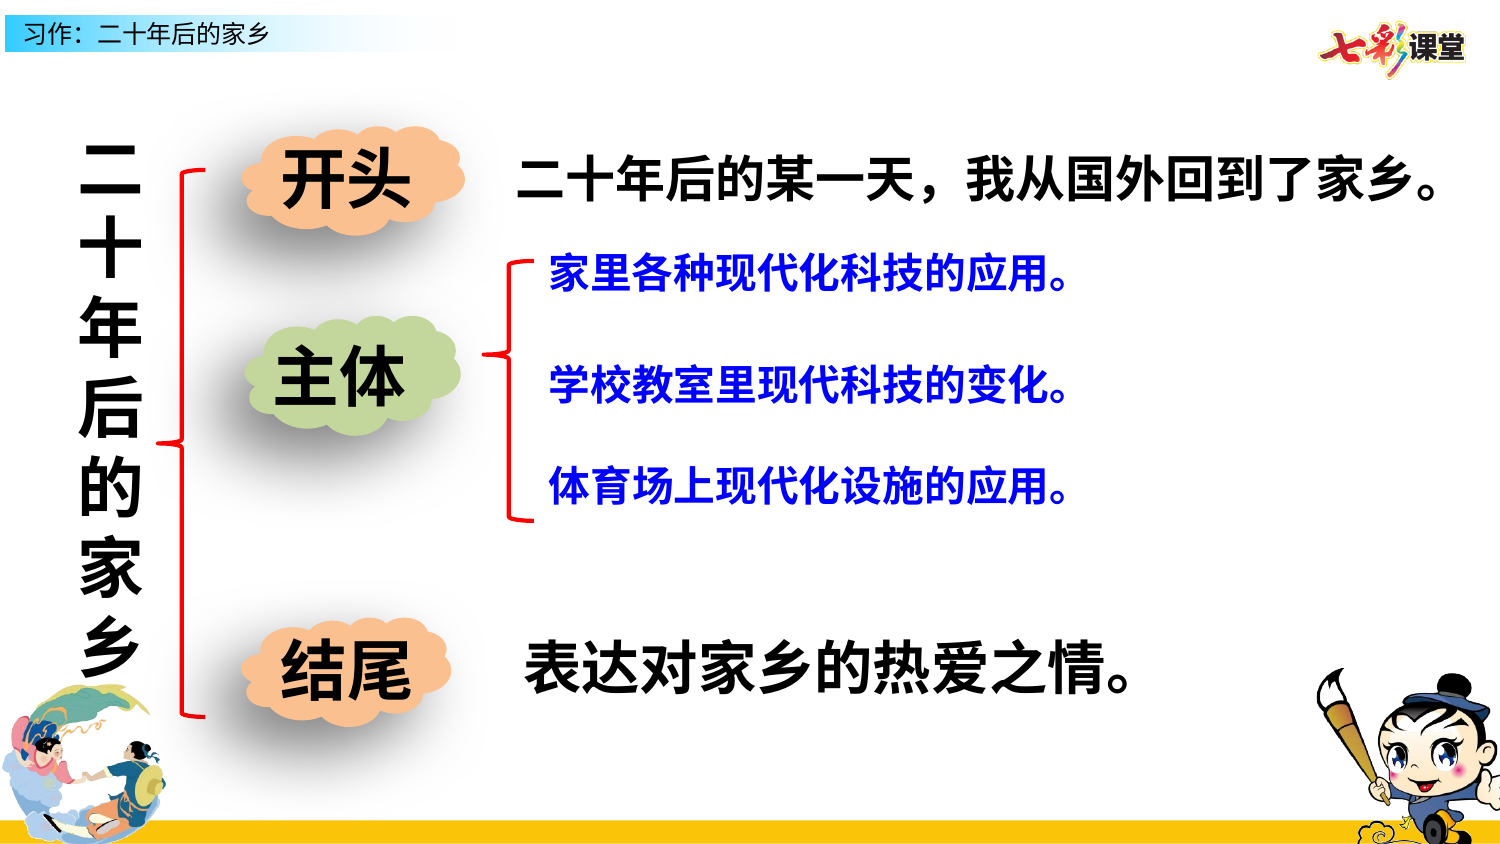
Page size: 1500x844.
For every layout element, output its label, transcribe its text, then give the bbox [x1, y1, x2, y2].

text_box [157, 440, 206, 664]
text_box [241, 125, 466, 236]
text_box 体育场上现代化设施的应用。 [533, 452, 1426, 518]
picture [1316, 20, 1468, 80]
picture [0, 667, 187, 844]
text_box [482, 260, 534, 522]
text_box 学校教室里现代科技的变化。 [533, 351, 1192, 416]
text_box 二十年后的家乡 [57, 117, 165, 696]
text_box [180, 169, 206, 373]
text_box 表达对家乡的热爱之情。 [508, 623, 1140, 709]
text_box 二十年后的某一天，我从国外回到了家乡。 [501, 139, 1453, 215]
text_box 家里各种现代化科技的应用。 [533, 239, 1365, 304]
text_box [241, 617, 452, 727]
picture [1316, 668, 1500, 844]
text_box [244, 315, 461, 436]
